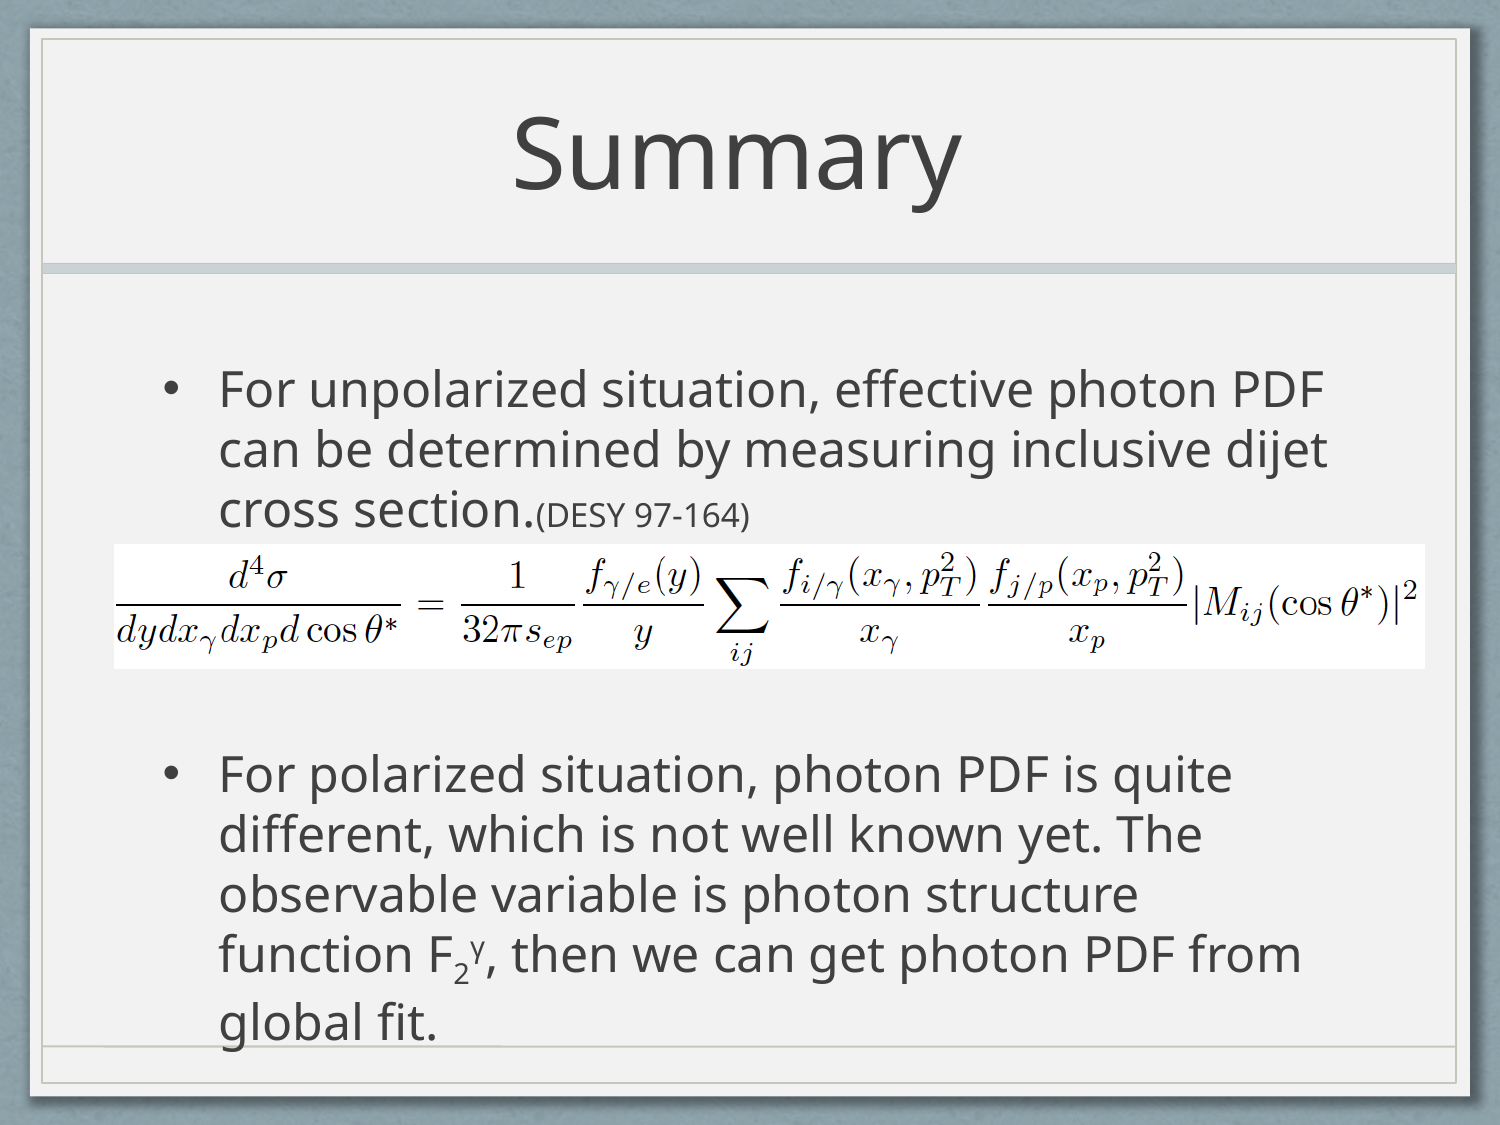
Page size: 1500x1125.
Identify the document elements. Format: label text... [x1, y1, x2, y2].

list For unpolarized situation, effective photon PDF can be determined by measuring inclusive dijet cross section.(DESY 97-164) For polarized situation, photon PDF is quite different, which is not well known yet. The observable variable is photon structure function F2γ, then we can get photon PDF from global fit. [147, 350, 1353, 537]
picture [113, 544, 1426, 670]
list For unpolarized situation, effective photon PDF can be determined by measuring inclusive dijet cross section.(DESY 97-164) For polarized situation, photon PDF is quite different, which is not well known yet. The observable variable is photon structure function F2γ, then we can get photon PDF from global fit. [147, 677, 1353, 995]
title Summary [147, 40, 1353, 260]
